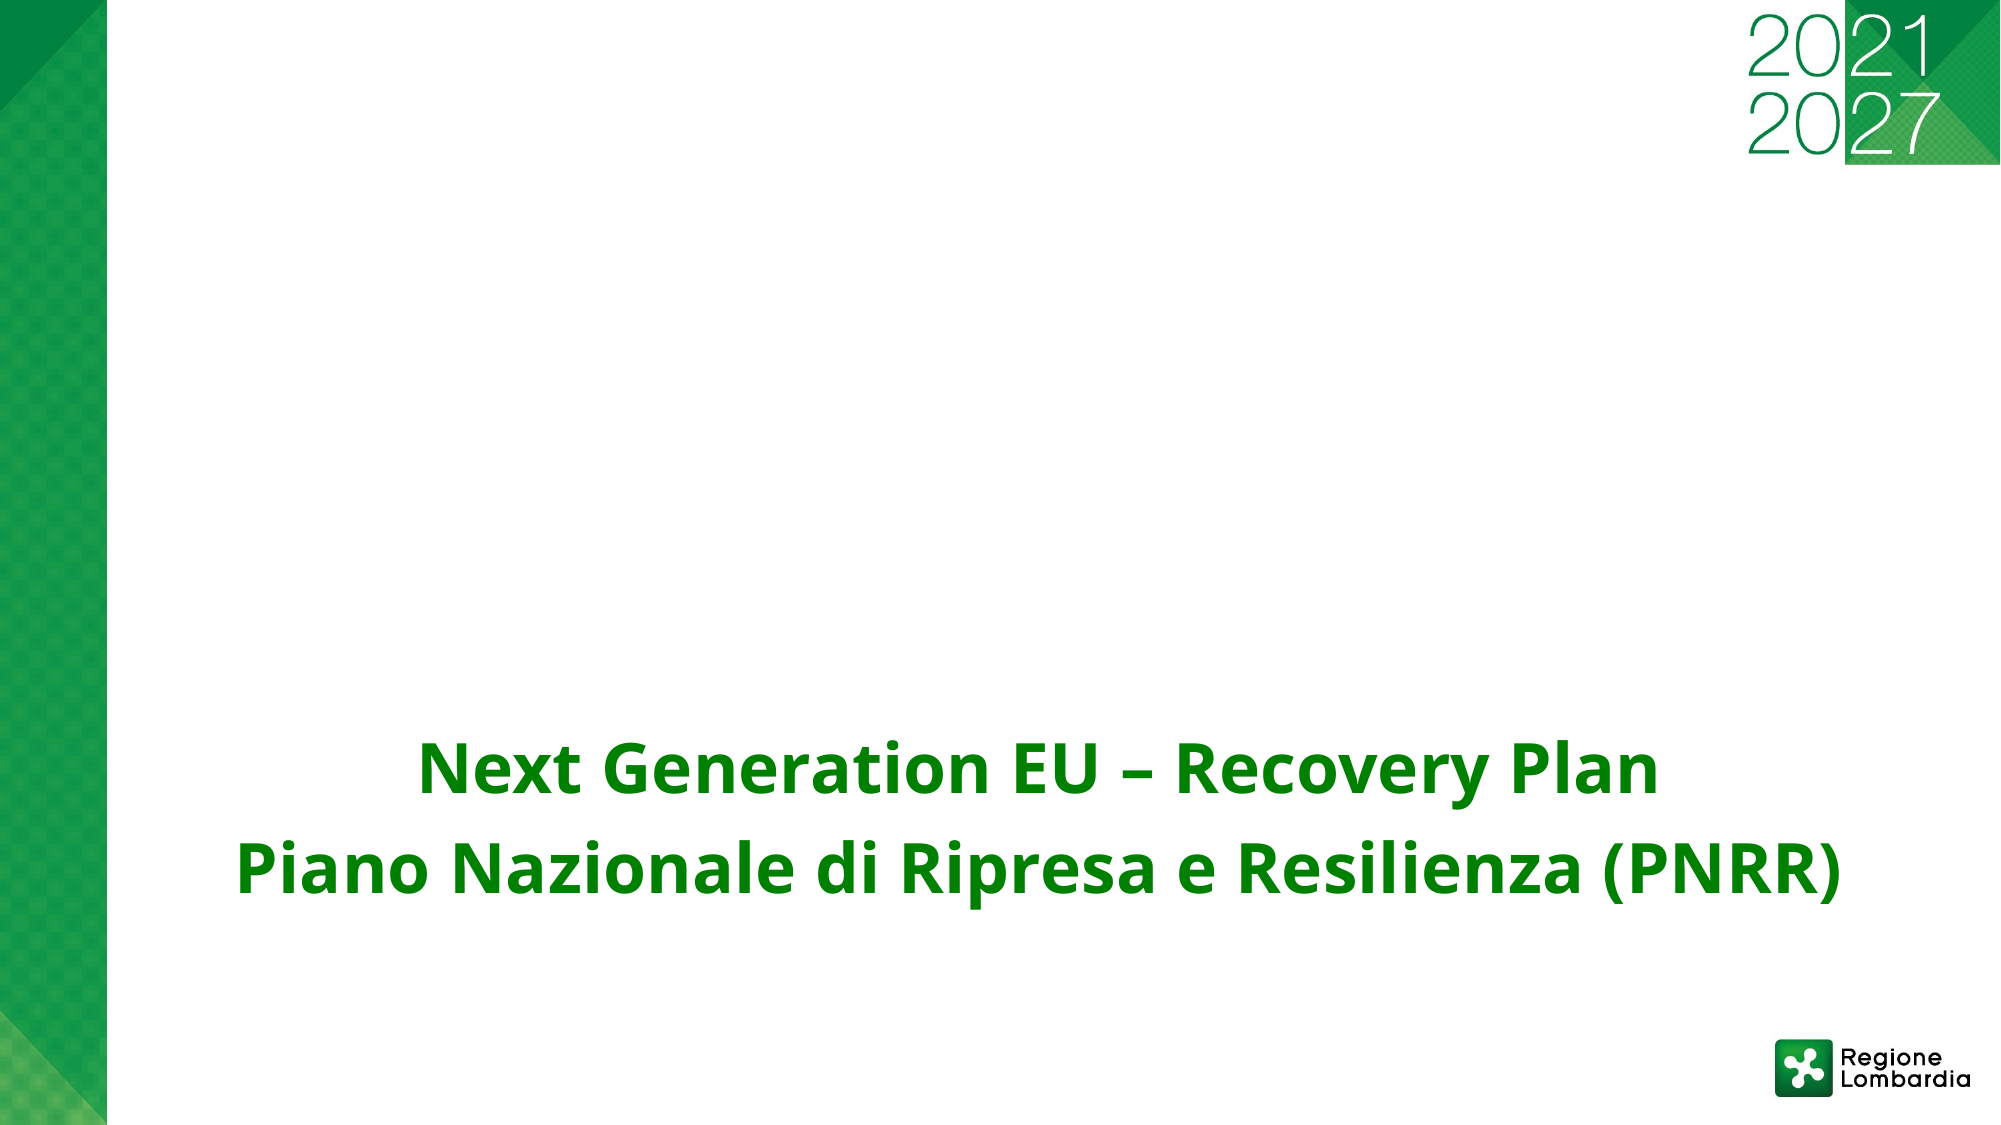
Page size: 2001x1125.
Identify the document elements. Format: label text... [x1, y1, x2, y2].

text_box Next Generation EU – Recovery Plan Piano Nazionale di Ripresa e Resilienza (PNRR) [201, 148, 1878, 977]
picture [0, 0, 2001, 1125]
